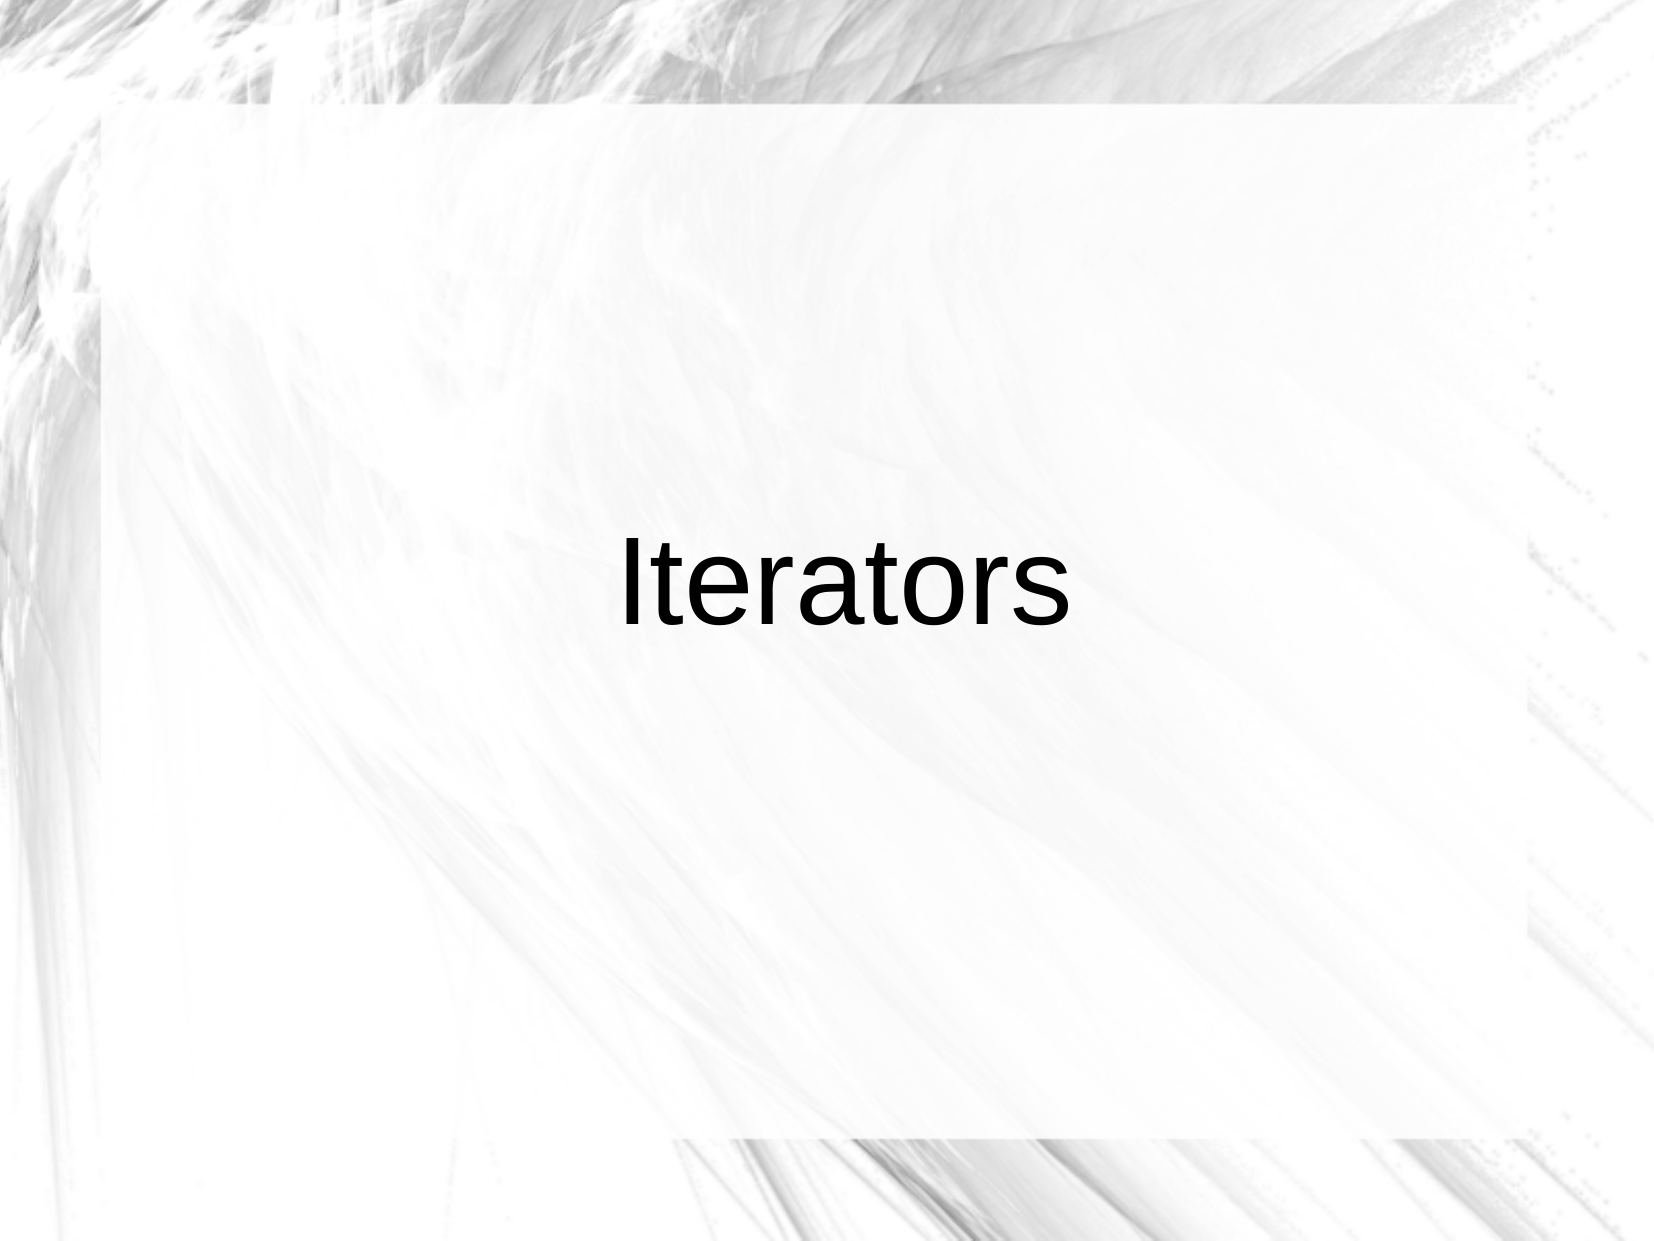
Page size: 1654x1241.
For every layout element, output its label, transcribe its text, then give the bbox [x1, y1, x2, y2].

picture [0, 0, 1654, 1241]
list Iterators [118, 319, 1571, 1102]
